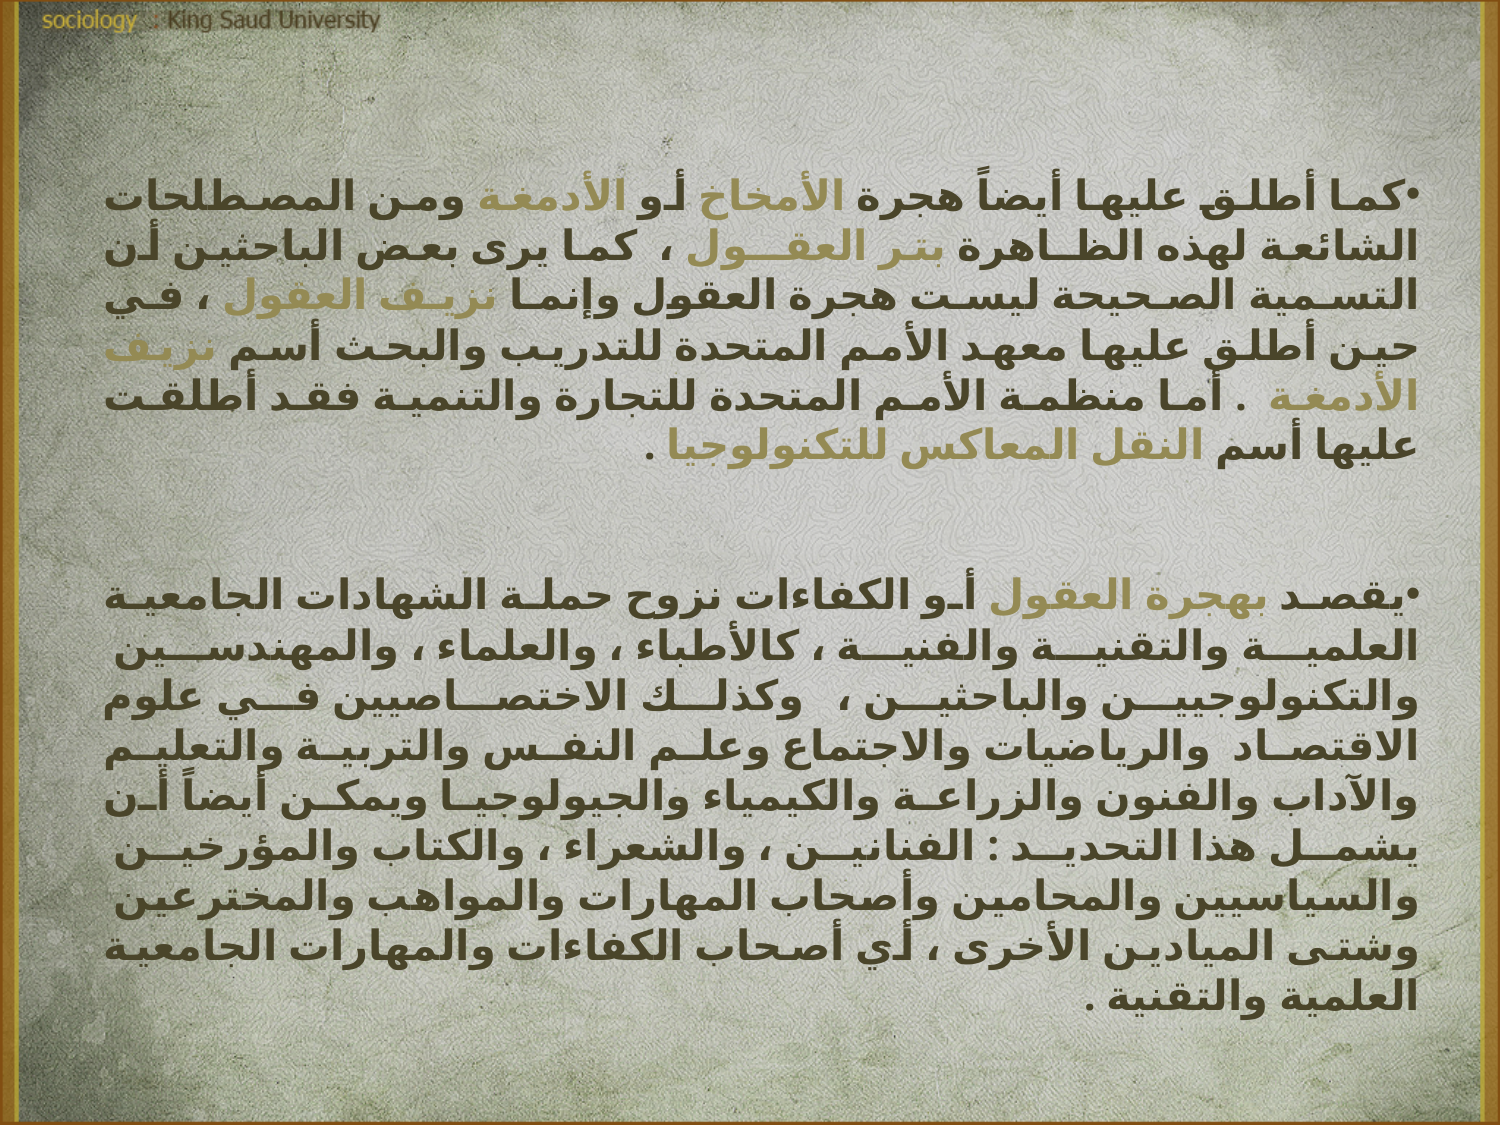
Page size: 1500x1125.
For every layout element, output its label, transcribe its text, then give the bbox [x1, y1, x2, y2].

text_box كما أطلق عليها أيضاً هجرة الأمخاخ أو الأدمغة ومن المصطلحات الشائعة لهذه الظـاهرة بتر العقــول ، كما يرى بعض الباحثين أن التسمية الصحيحة ليست هجرة العقول وإنما نزيف العقول ، في حين أطلق عليها معهد الأمم المتحدة للتدريب والبحث أسم نزيف الأدمغة . أما منظمة الأمم المتحدة للتجارة والتنمية فقد أطلقت عليها أسم النقل المعاكس للتكنولوجيا . يقصد بهجرة العقول أو الكفاءات نزوح حملة الشهادات الجامعية العلمية والتقنية والفنية ، كالأطباء ، والعلماء ، والمهندسين والتكنولوجيين والباحثين ، وكذلك الاختصاصيين في علوم الاقتصاد والرياضيات والاجتماع وعلم النفس والتربية والتعليم والآداب والفنون والزراعة والكيمياء والجيولوجيا ويمكن أيضاً أن يشمل هذا التحديد : الفنانين ، والشعراء ، والكتاب والمؤرخين والسياسيين والمحامين وأصحاب المهارات والمواهب والمخترعين وشتى الميادين الأخرى ، أي أصحاب الكفاءات والمهارات الجامعية العلمية والتقنية . [88, 160, 1435, 1116]
picture [0, 0, 1500, 1125]
